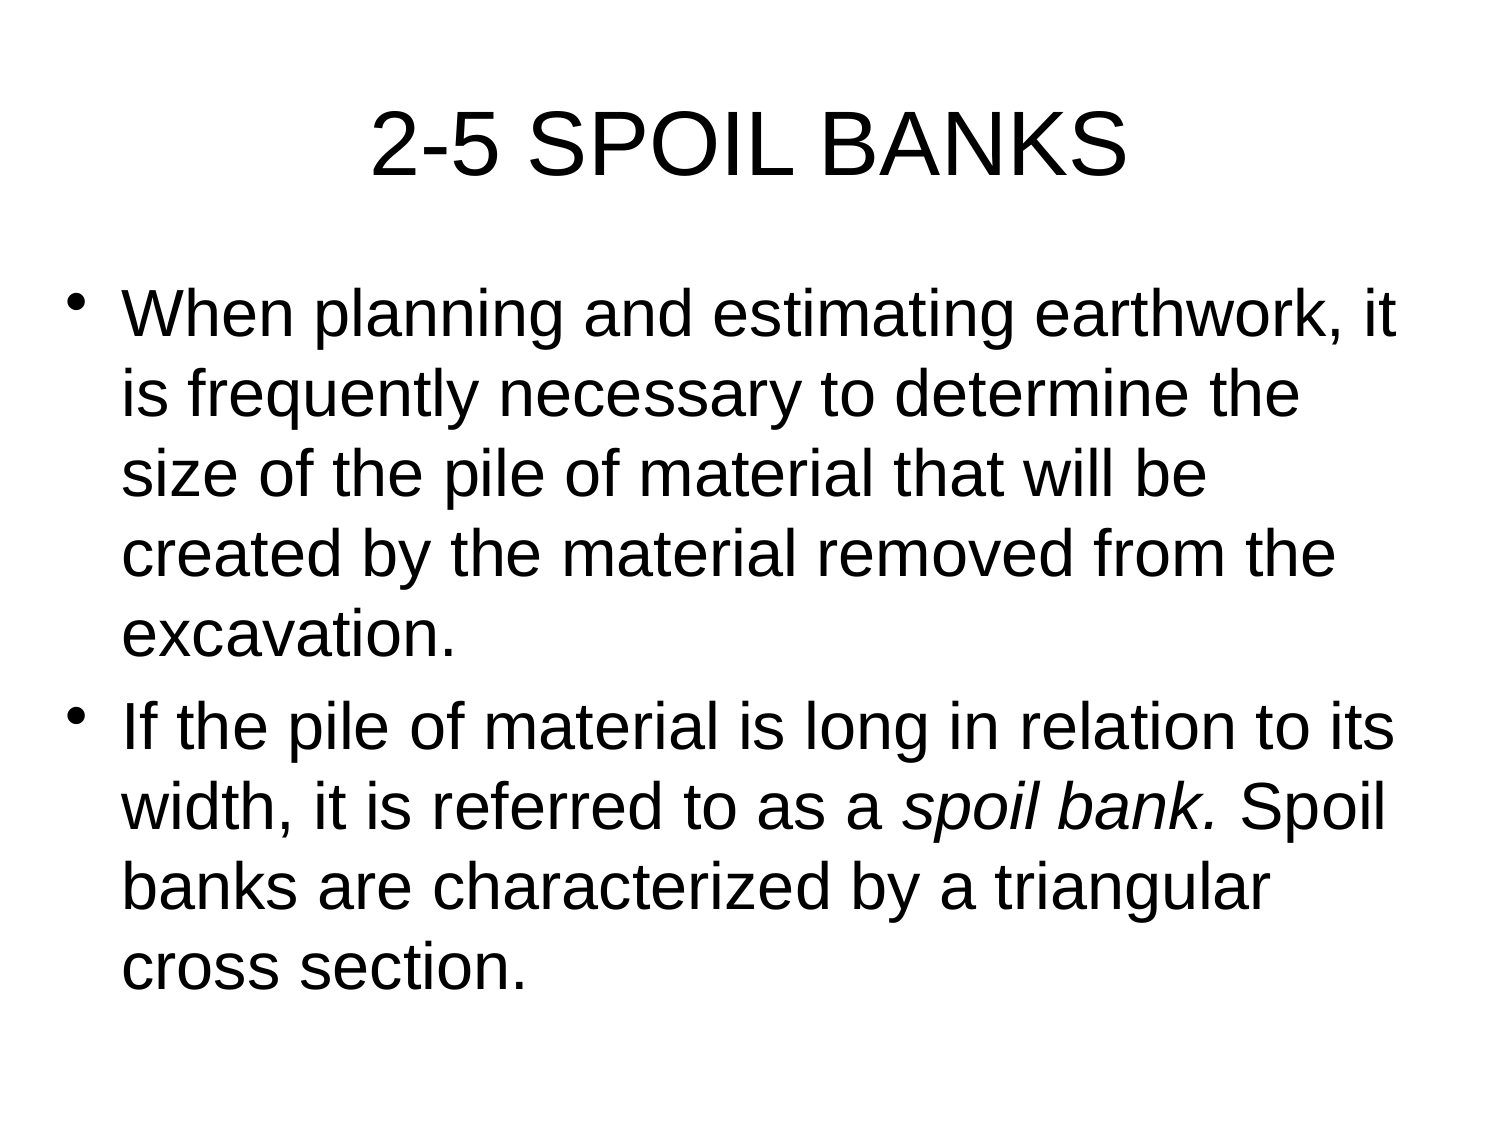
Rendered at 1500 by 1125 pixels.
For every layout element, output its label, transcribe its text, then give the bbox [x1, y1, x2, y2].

list When planning and estimating earthwork, it is frequently necessary to determine the size of the pile of material that will be created by the material removed from the excavation. If the pile of material is long in relation to its width, it is referred to as a spoil bank. Spoil banks are characterized by a triangular cross section. [49, 262, 1451, 1088]
title 2-5 SPOIL BANKS [74, 44, 1426, 233]
